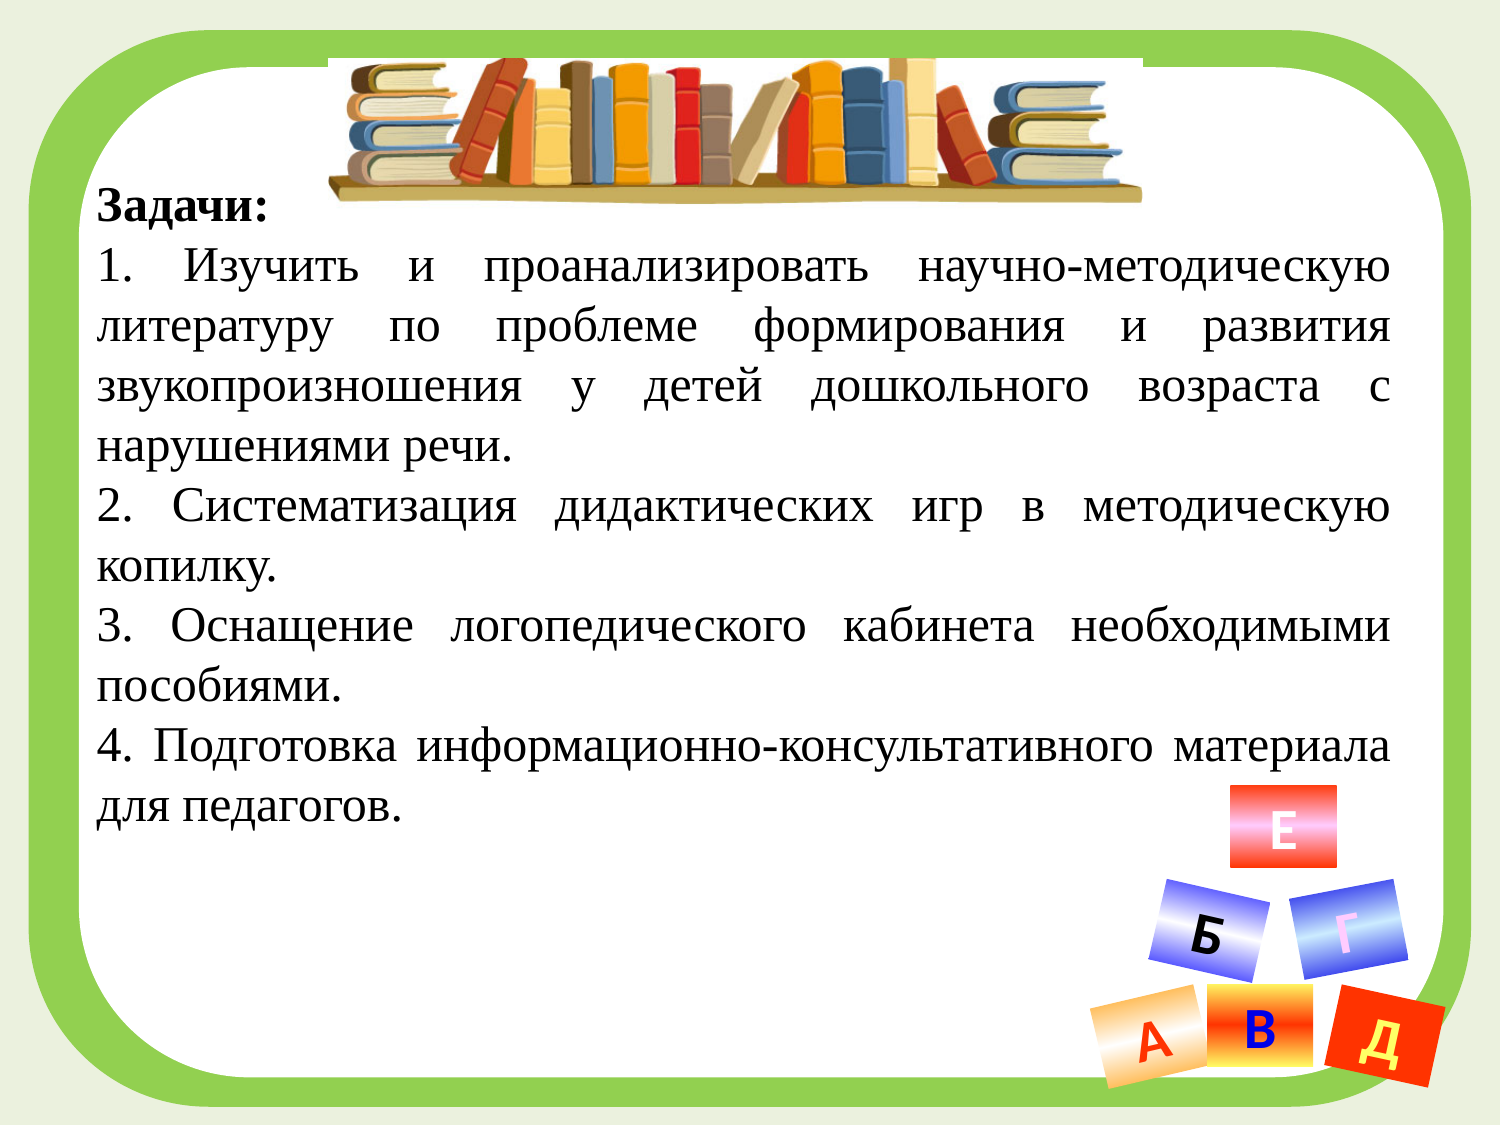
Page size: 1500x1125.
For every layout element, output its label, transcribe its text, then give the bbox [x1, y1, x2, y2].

text_box Задачи: 1. Изучить и проанализировать научно-методическую литературу по проблеме формирования и развития звукопроизношения у детей дошкольного возраста с нарушениями речи. 2. Систематизация дидактических игр в методическую копилку. 3. Оснащение логопедического кабинета необходимыми пособиями. 4. Подготовка информационно-консультативного материала для педагогов. [81, 163, 1407, 839]
text_box В [1207, 984, 1314, 1067]
text_box [82, 70, 1441, 1075]
text_box Г [1289, 878, 1409, 980]
text_box Е [1230, 861, 1337, 868]
text_box Б [1148, 878, 1271, 983]
text_box Д [1324, 984, 1446, 1088]
text_box А [1089, 984, 1207, 1089]
text_box Е [1230, 839, 1337, 856]
text_box [29, 30, 1471, 1106]
picture [327, 58, 1144, 223]
